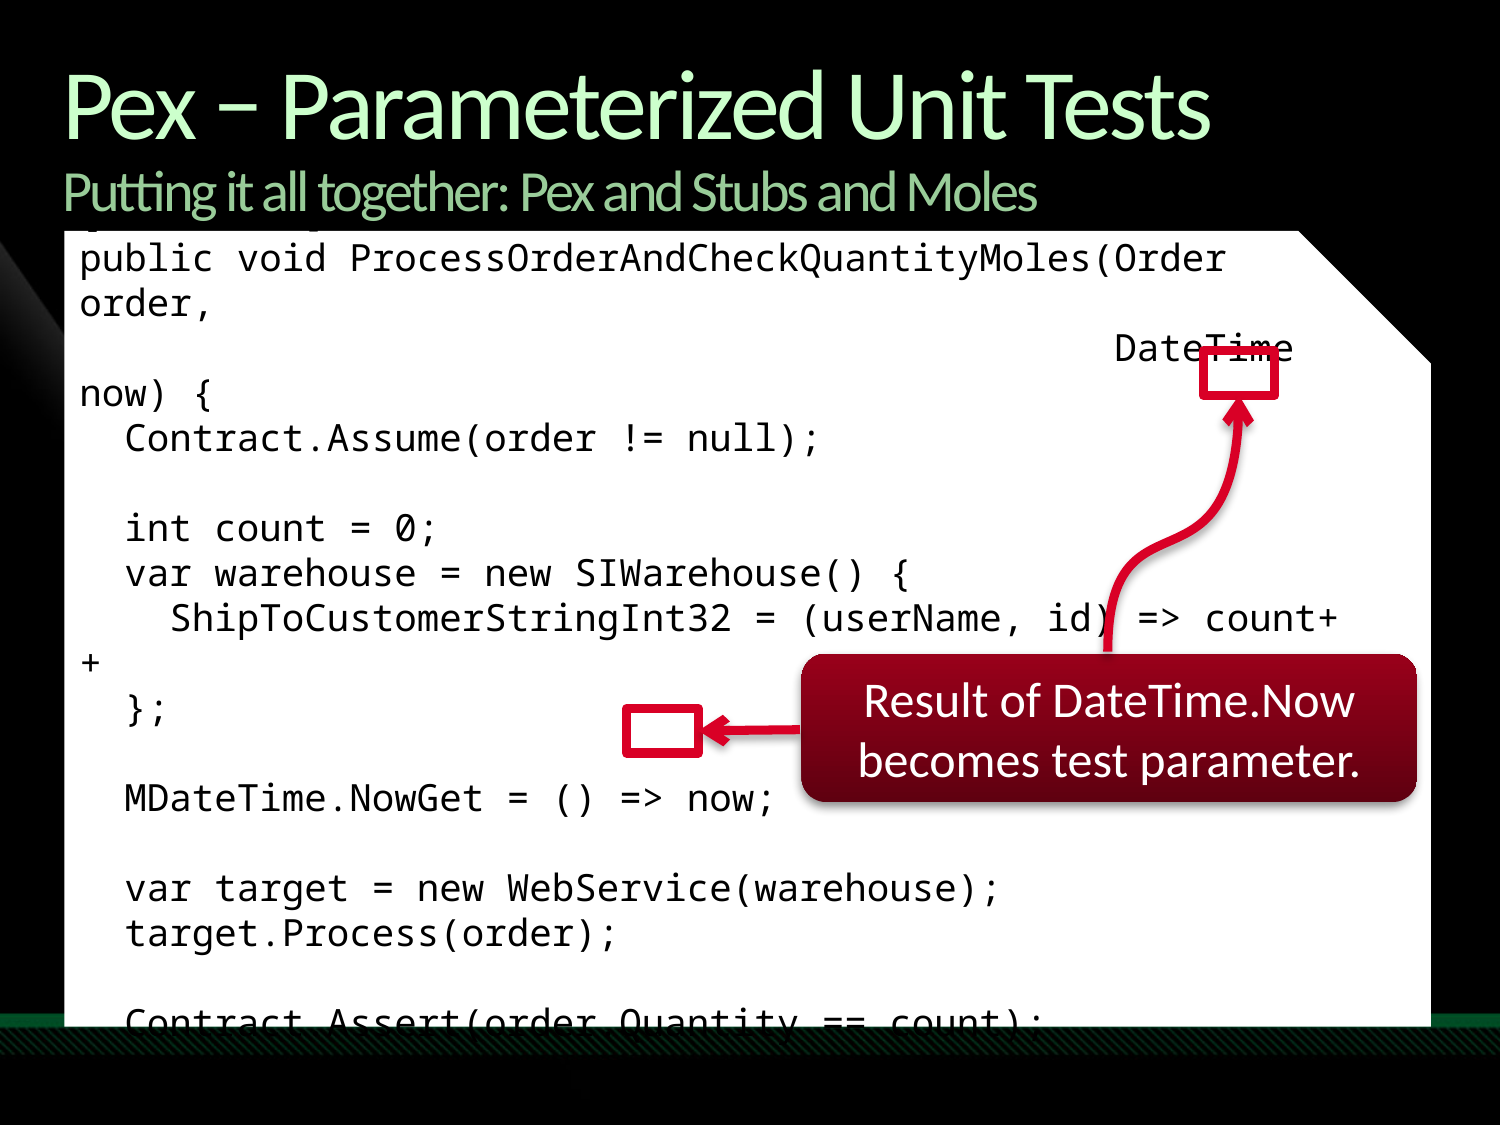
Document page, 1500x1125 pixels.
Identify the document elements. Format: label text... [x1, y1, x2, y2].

text_box [PexMethod] public void ProcessOrderAndCheckQuantityMoles(Order order, DateTime now) { Contract.Assume(order != null); int count = 0; var warehouse = new SIWarehouse() { ShipToCustomerStringInt32 = (userName, id) => count++ }; MDateTime.NowGet = () => now; var target = new WebService(warehouse); target.Process(order); Contract.Assert(order.Quantity == count); } [59, 226, 1436, 1032]
text_box [622, 704, 703, 758]
text_box [1199, 346, 1279, 400]
text_box Result of DateTime.Now becomes test parameter. [801, 653, 1418, 803]
picture [0, 0, 1500, 1125]
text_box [1045, 457, 1302, 590]
title Pex − Parameterized Unit Tests Putting it all together: Pex and Stubs and Moles [62, 53, 1438, 208]
